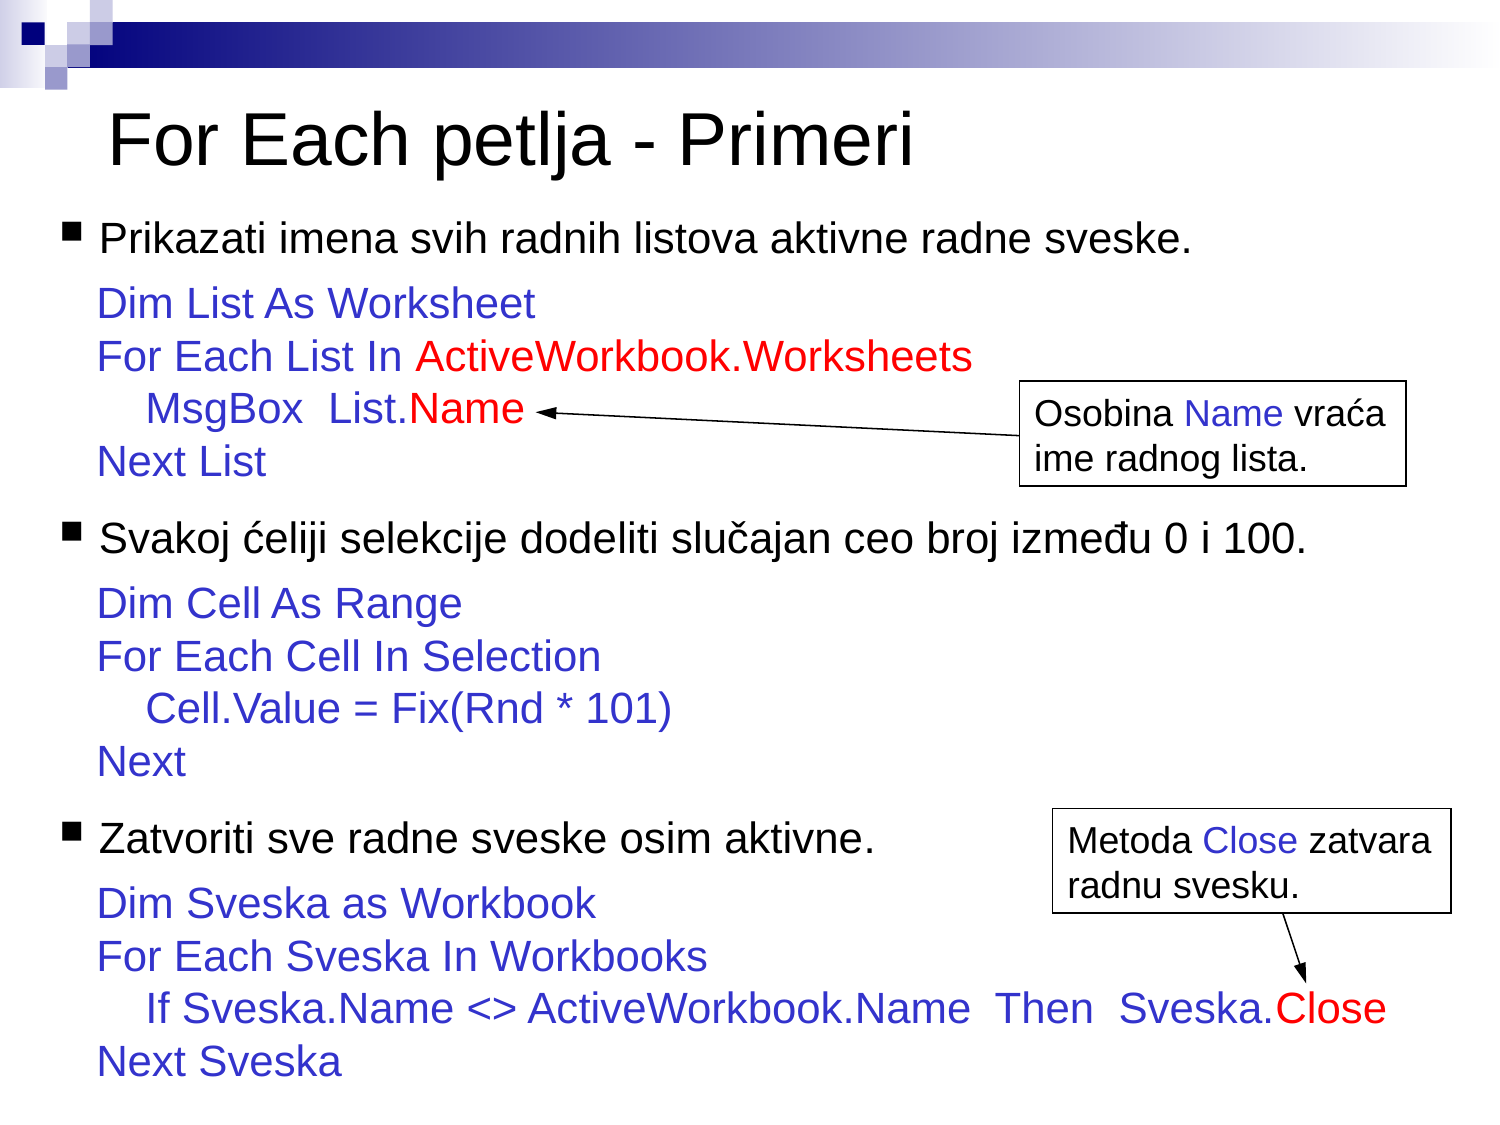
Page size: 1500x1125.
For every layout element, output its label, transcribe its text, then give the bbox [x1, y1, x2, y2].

text_box [1282, 913, 1307, 984]
text_box [535, 407, 1020, 436]
title For Each petlja - Primeri [92, 75, 961, 197]
text_box Osobina Name vraća ime radnog lista. [1019, 381, 1407, 486]
text_box Metoda Close zatvara radnu svesku. [1052, 808, 1451, 914]
text_box Prikazati imena svih radnih listova aktivne radne sveske. Dim List As Worksheet For Each List In ActiveWorkbook.Worksheets MsgBox List.Name Next List Svakoj ćeliji selekcije dodeliti slučajan ceo broj između 0 i 100. Dim Cell As Range For Each Cell In Selection Cell.Value = Fix(Rnd * 101) Next Zatvoriti sve radne sveske osim aktivne. Dim Sveska as Workbook For Each Sveska In Workbooks If Sveska.Name <> ActiveWorkbook.Name Then Sveska.Close Next Sveska [50, 202, 1453, 1078]
